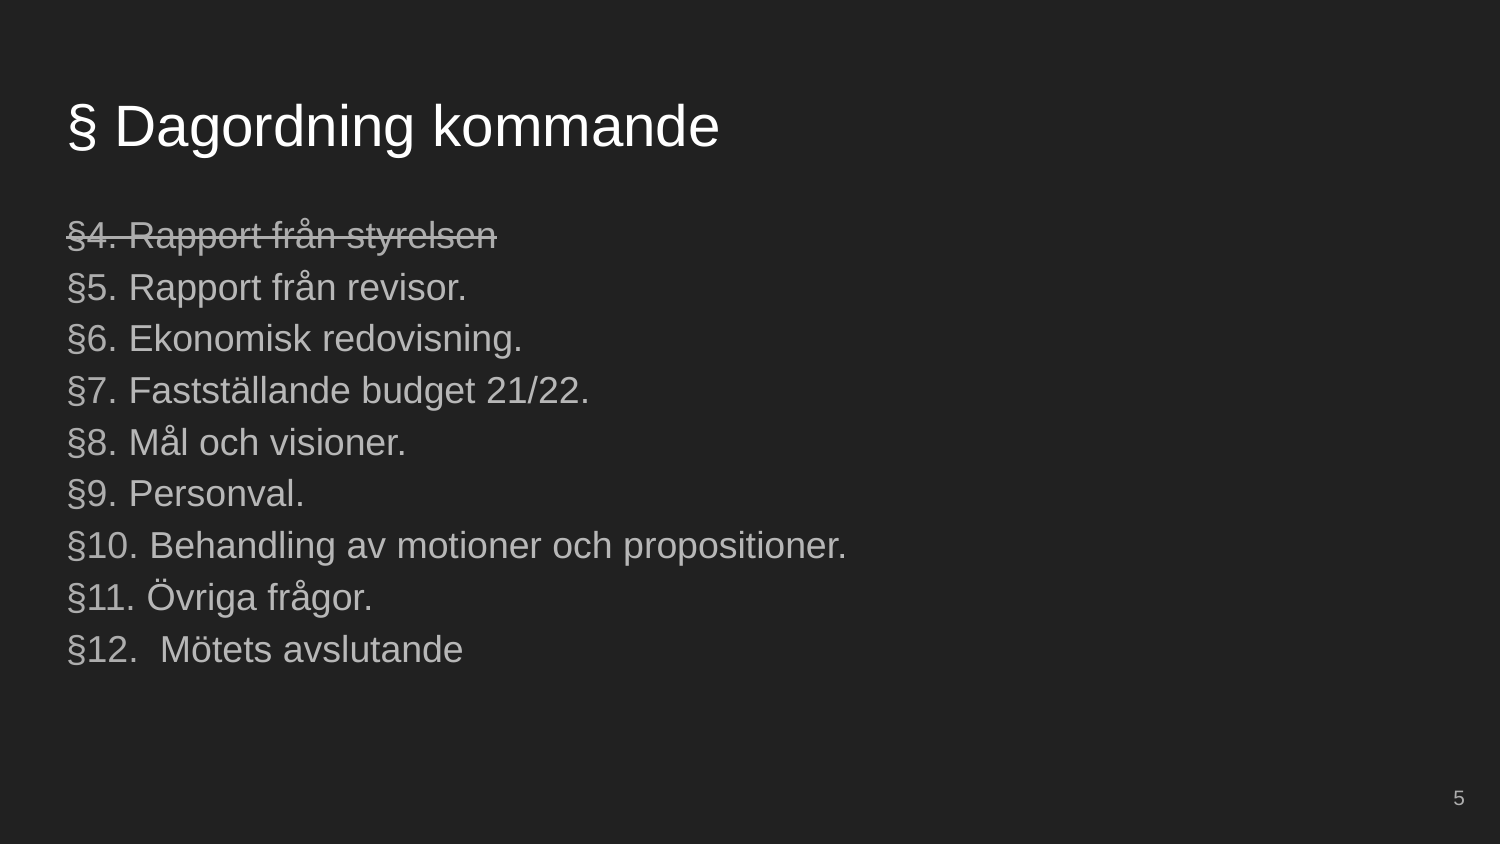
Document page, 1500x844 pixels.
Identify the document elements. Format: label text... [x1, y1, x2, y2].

slide_number ‹#› [1389, 764, 1480, 830]
title § Dagordning kommande [51, 72, 1449, 167]
list §4. Rapport från styrelsen §5. Rapport från revisor. §6. Ekonomisk redovisning. §7. Fastställande budget 21/22. §8. Mål och visioner. §9. Personval. §10. Behandling av motioner och propositioner. §11. Övriga frågor. §12. Mötets avslutande [51, 189, 1449, 750]
